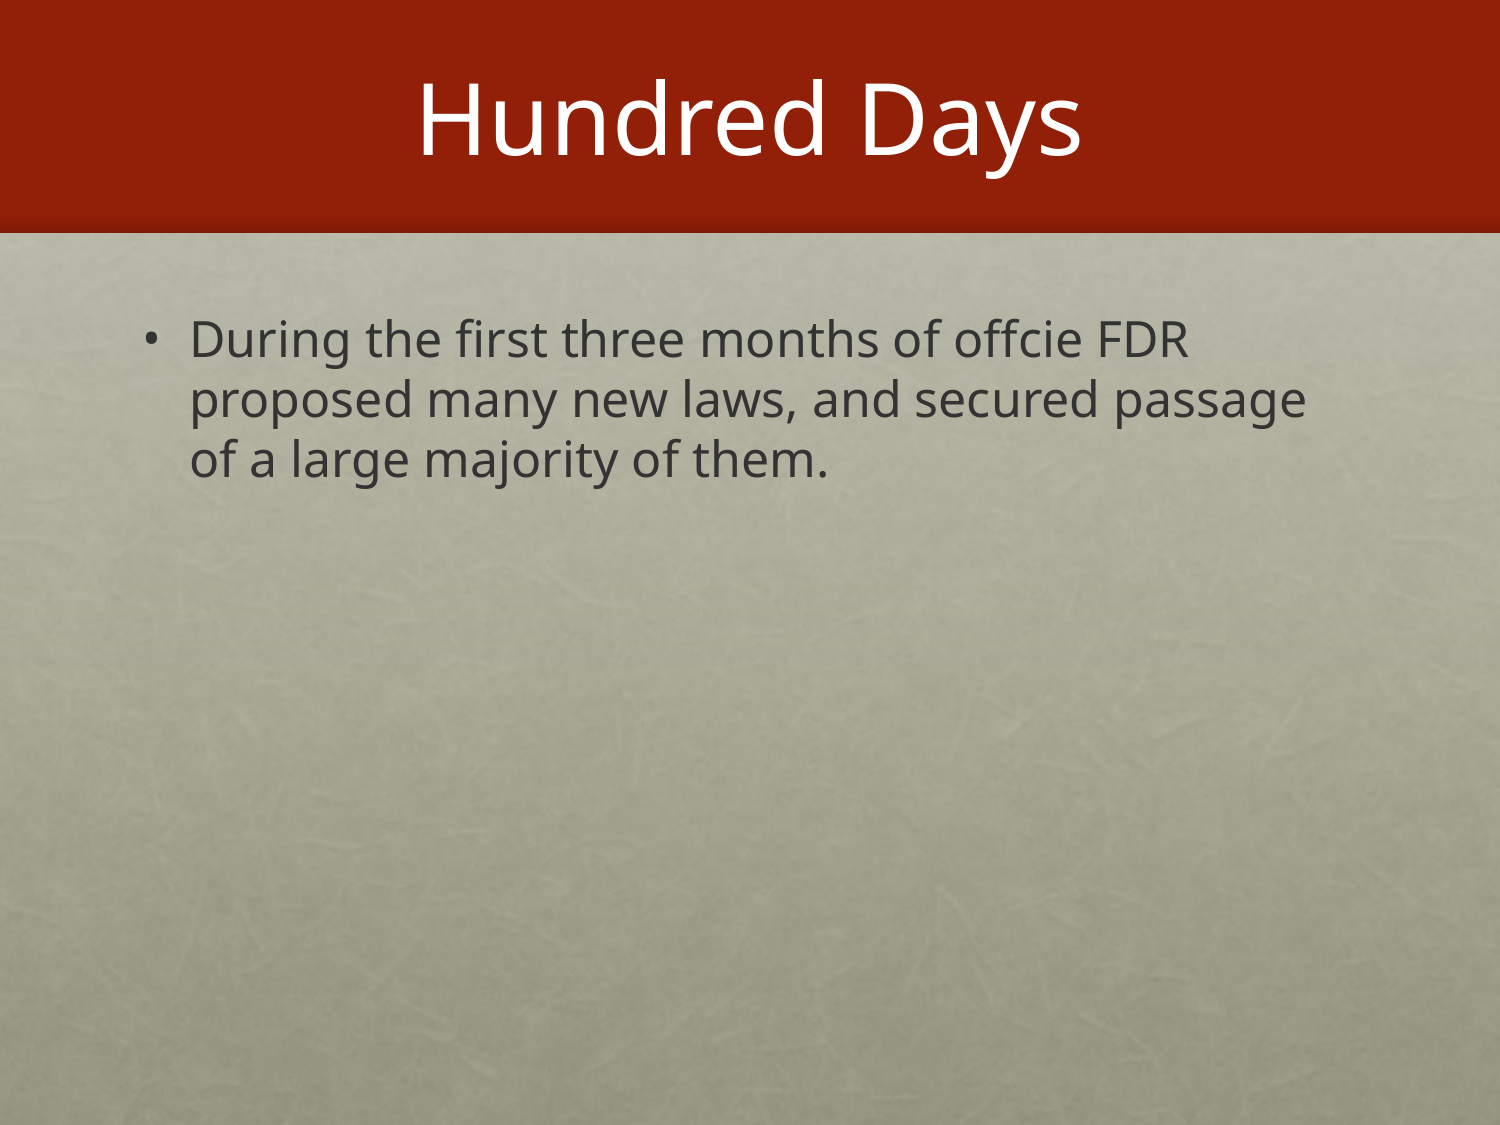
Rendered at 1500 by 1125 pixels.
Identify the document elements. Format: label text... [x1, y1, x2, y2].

title Hundred Days [127, 10, 1372, 221]
picture [0, 214, 1500, 1125]
list During the first three months of offcie FDR proposed many new laws, and secured passage of a large majority of them. [127, 299, 1372, 1005]
